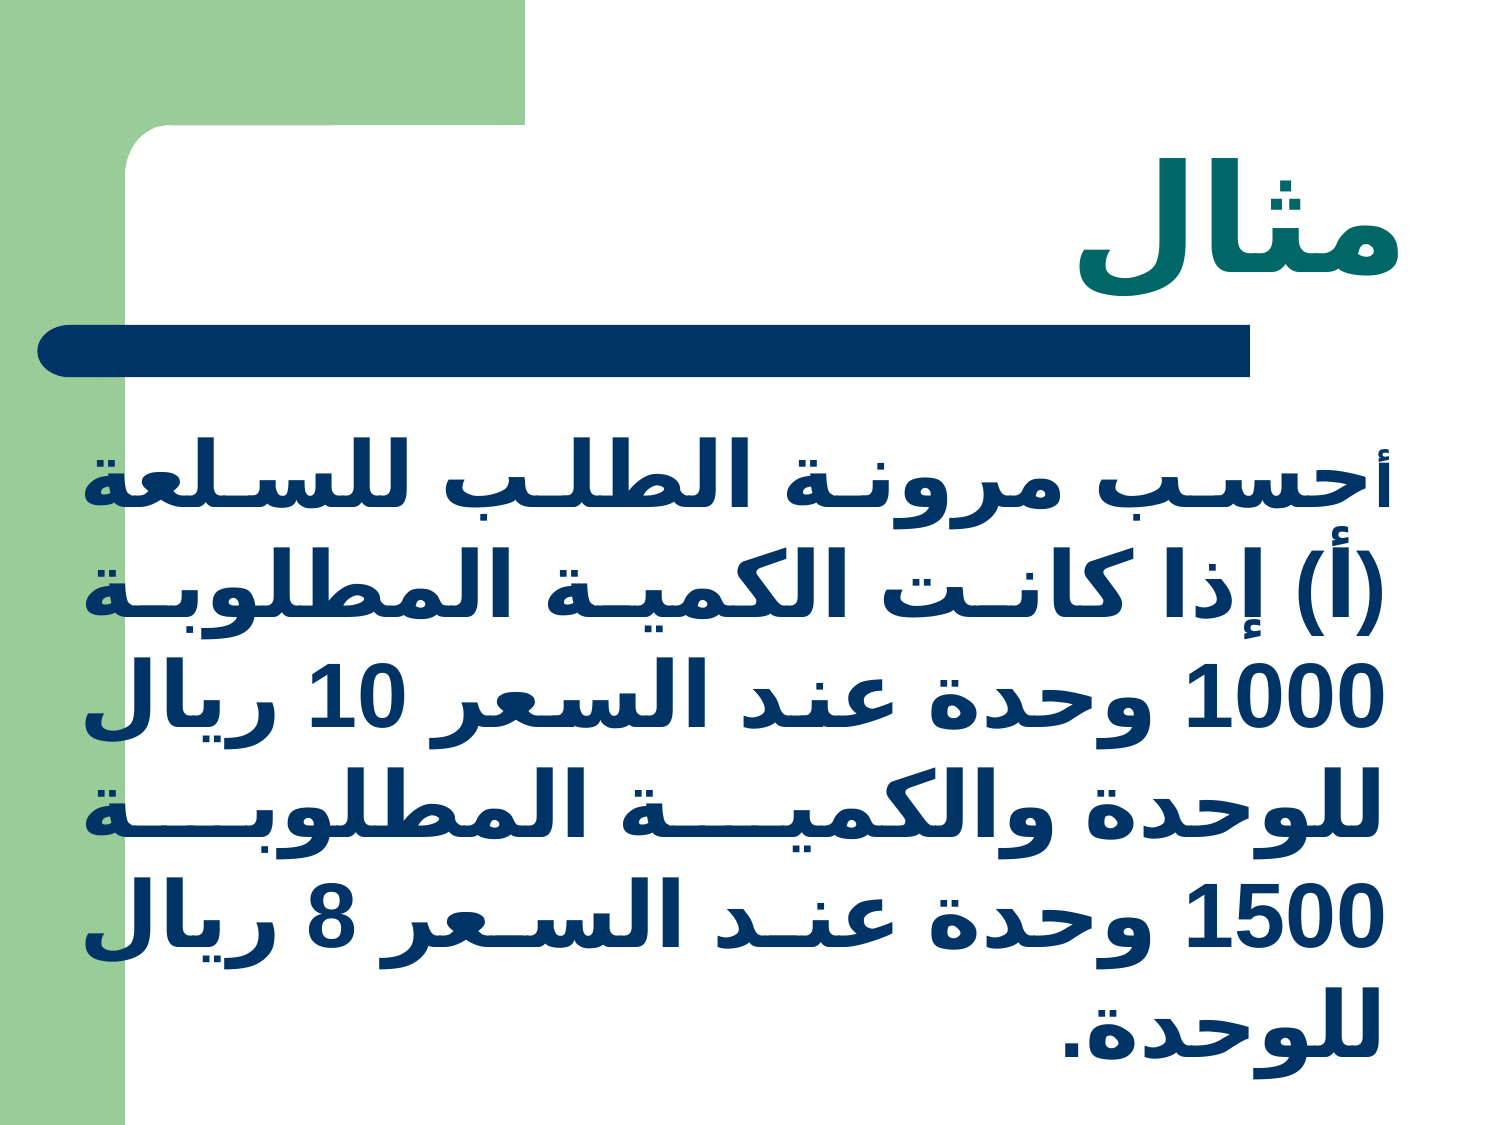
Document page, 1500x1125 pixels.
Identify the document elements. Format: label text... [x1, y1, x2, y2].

list أحسب مرونة الطلب للسلعة (أ) إذا كانت الكمية المطلوبة 1000 وحدة عند السعر 10 ريال للوحدة والكمية المطلوبة 1500 وحدة عند السعر 8 ريال للوحدة. [64, 408, 1459, 1035]
title مثال [125, 125, 1425, 313]
